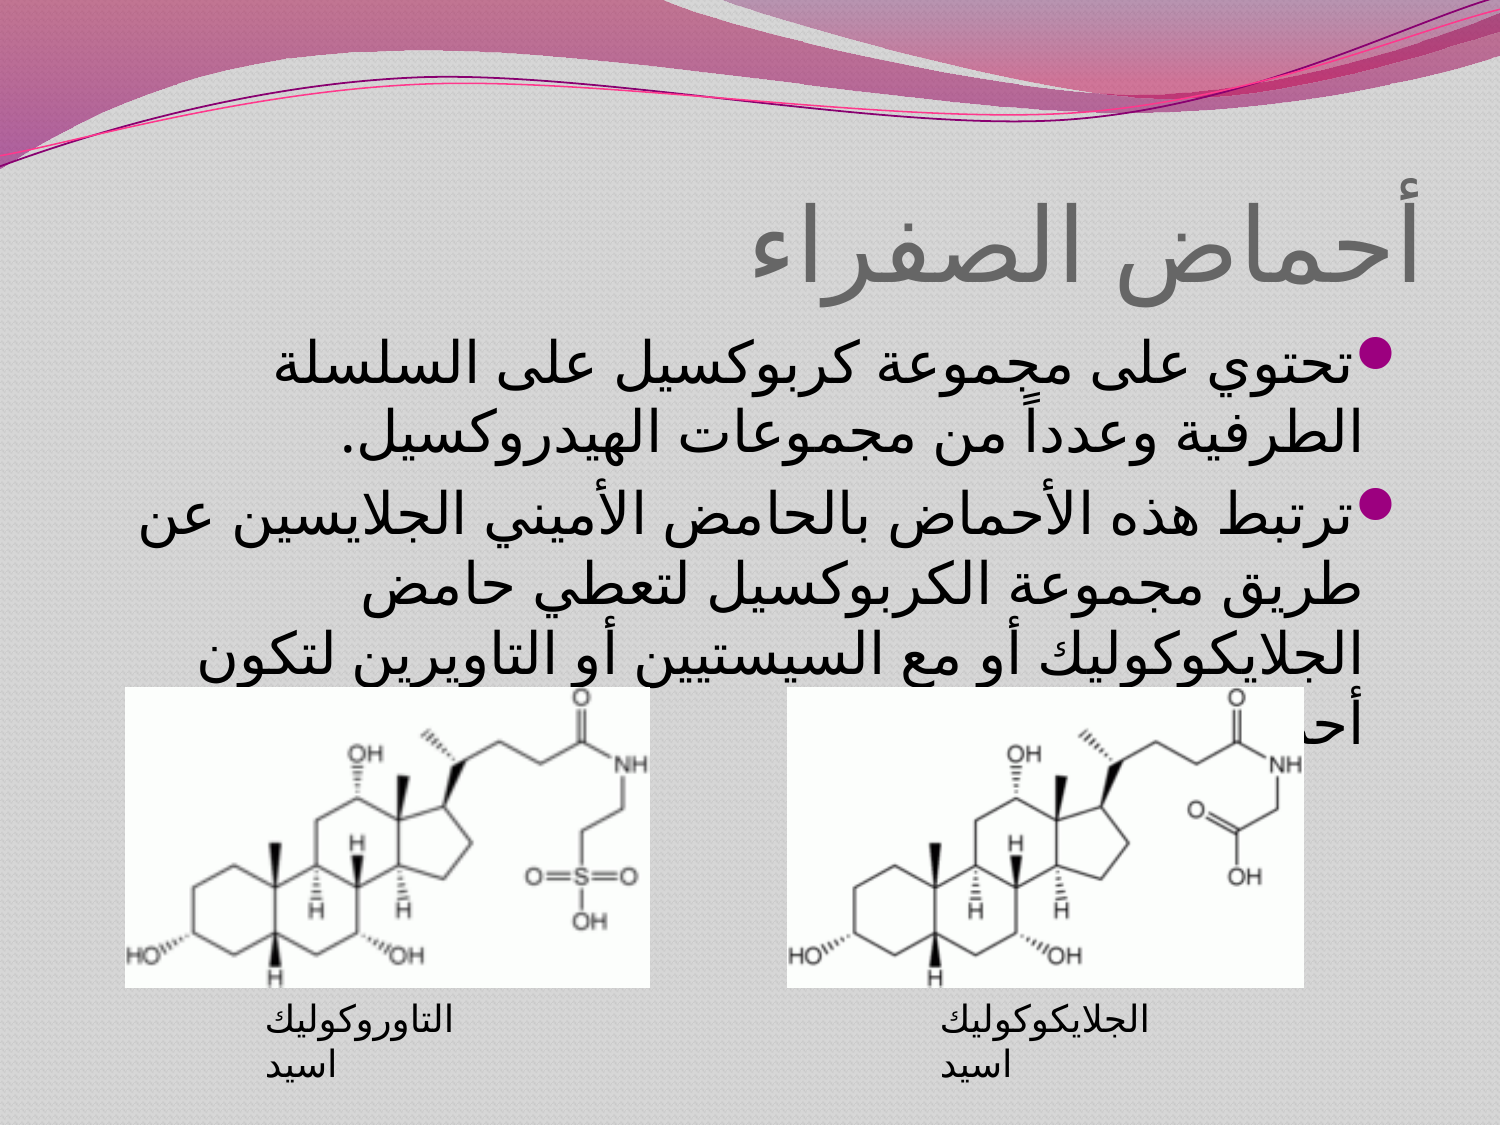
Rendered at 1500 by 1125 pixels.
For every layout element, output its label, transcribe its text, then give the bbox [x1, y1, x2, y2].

text_box الجلايكوكوليك اسيد [924, 1000, 1200, 1093]
title أحماض الصفراء [75, 115, 1425, 303]
list تحتوي على مجموعة كربوكسيل على السلسلة الطرفية وعدداً من مجموعات الهيدروكسيل. ترتبط هذه الأحماض بالحامض الأميني الجلايسين عن طريق مجموعة الكربوكسيل لتعطي حامض الجلايكوكوليك أو مع السيستيين أو التاويرين لتكون أحماض التاوروكوليك. [75, 317, 1425, 1038]
text_box التاوروكوليك اسيد [249, 1000, 525, 1093]
picture [787, 687, 1304, 988]
picture [124, 687, 651, 988]
